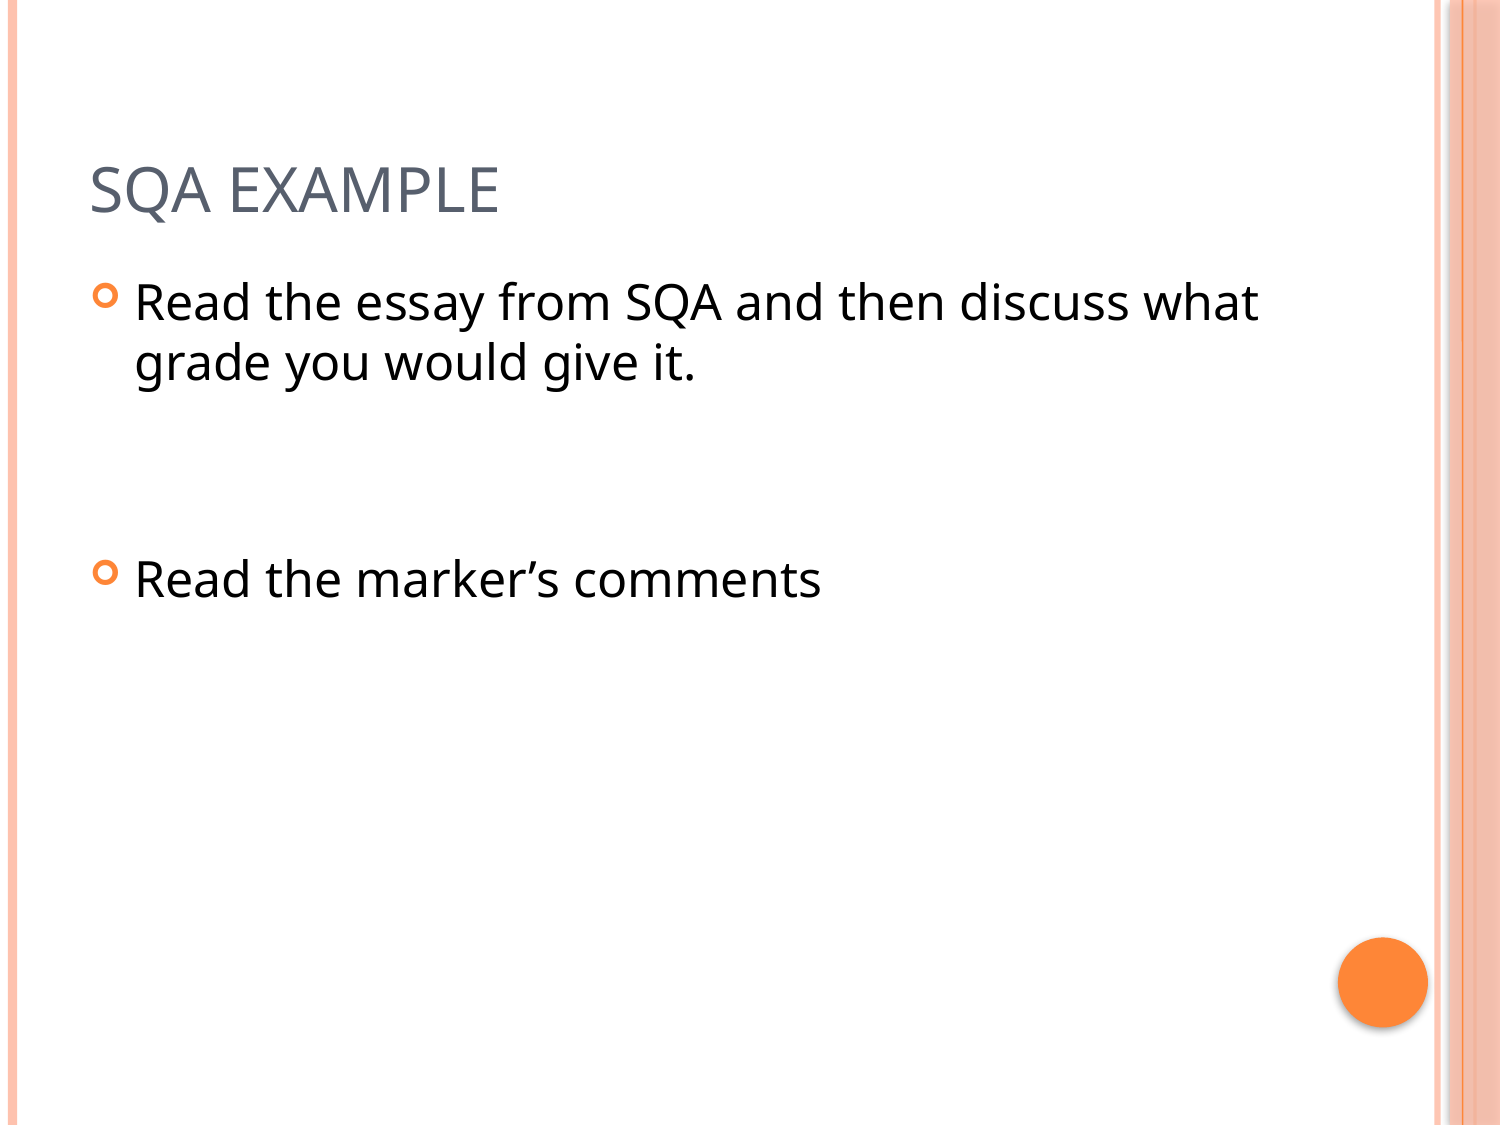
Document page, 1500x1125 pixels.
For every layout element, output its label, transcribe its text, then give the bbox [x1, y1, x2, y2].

list Read the essay from SQA and then discuss what grade you would give it. Read the marker’s comments [75, 262, 1300, 1062]
title SQA example [75, 45, 1300, 233]
